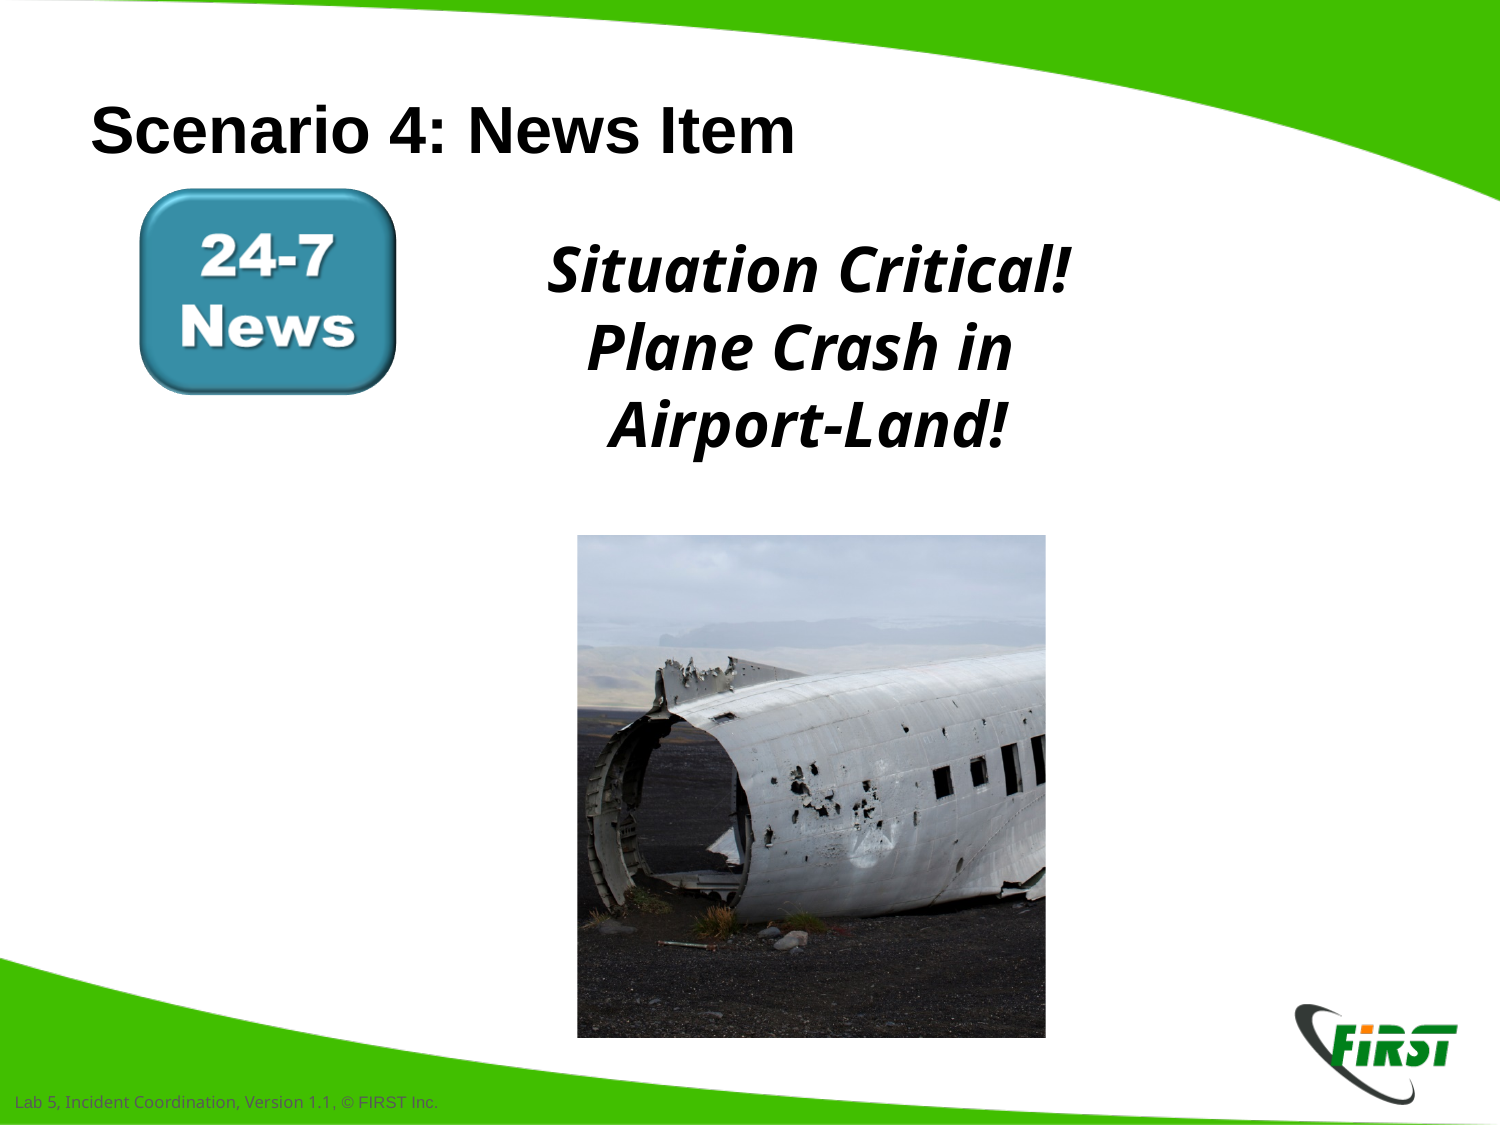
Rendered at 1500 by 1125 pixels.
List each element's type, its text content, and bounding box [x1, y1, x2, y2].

picture [0, 0, 1500, 1125]
title Scenario 4: News Item [75, 59, 1436, 205]
list Situation Critical! Plane Crash in Airport-Land! [376, 220, 1243, 468]
